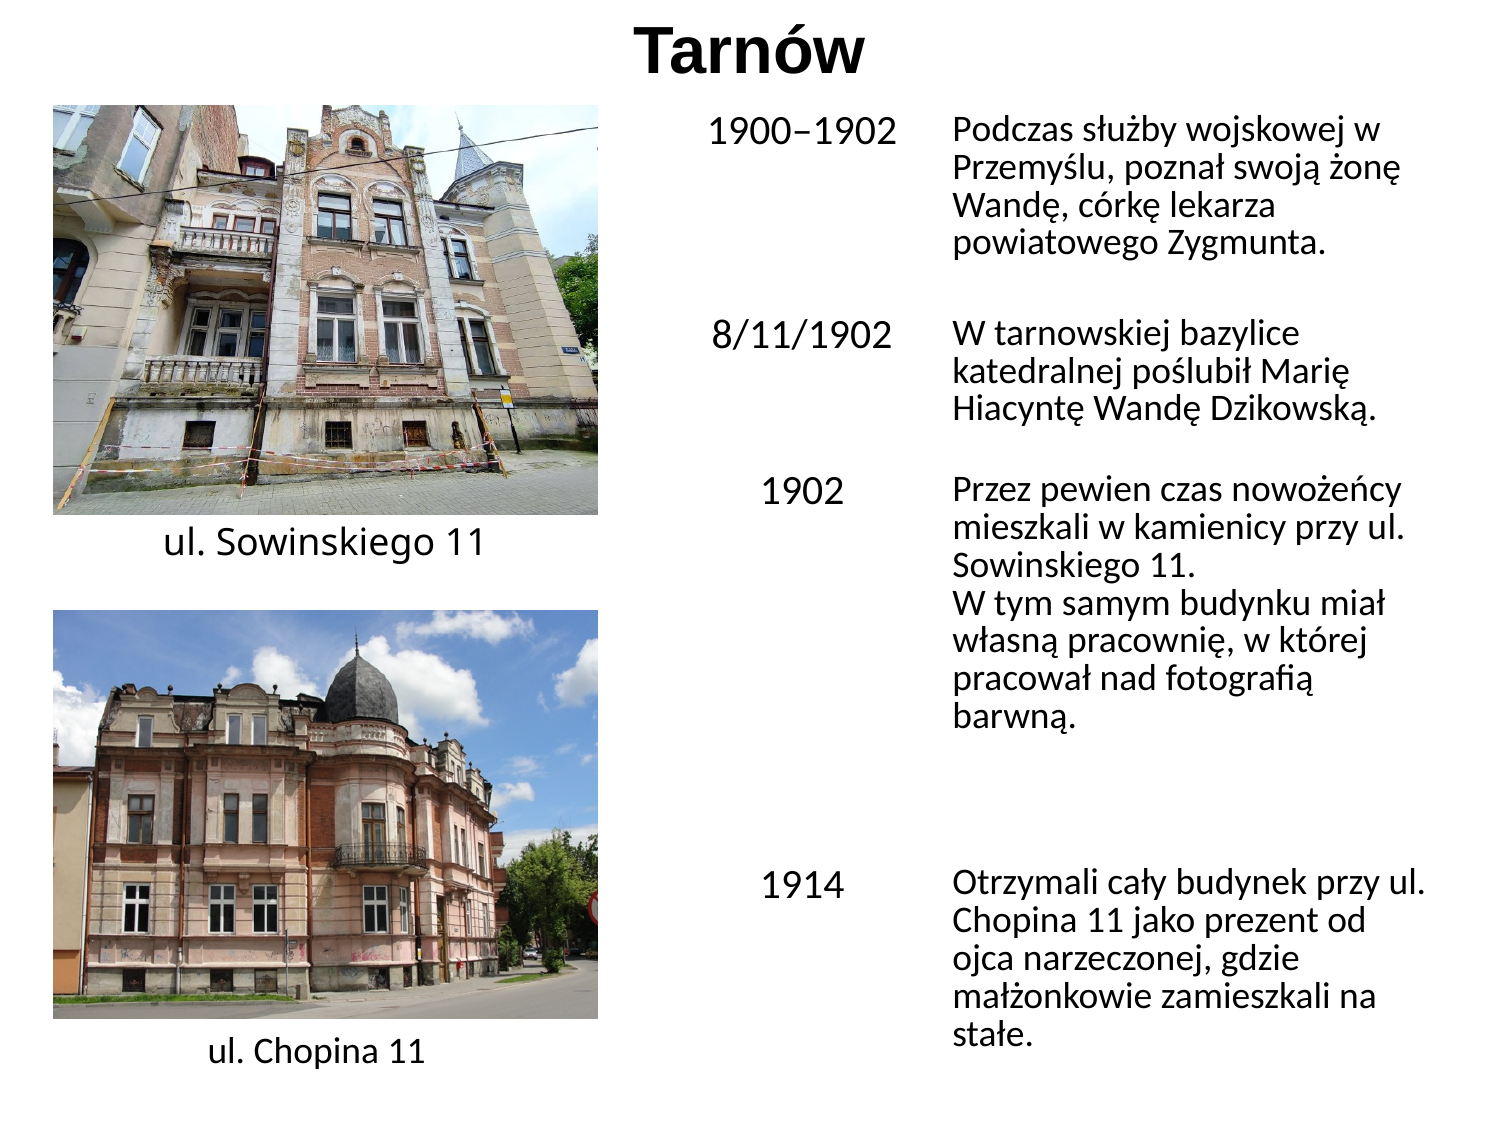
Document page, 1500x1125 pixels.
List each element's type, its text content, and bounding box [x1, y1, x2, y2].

picture [52, 610, 599, 1020]
table_header 1900–1902 [667, 106, 937, 310]
table_cell W tarnowskiej bazylice katedralnej poślubił Marię Hiacyntę Wandę Dzikowską. [937, 310, 1447, 466]
table_cell Otrzymali cały budynek przy ul. Chopina 11 jako prezent od ojca narzeczonej, gdzie małżonkowie zamieszkali na stałe. [937, 859, 1447, 1099]
table_cell Przez pewien czas nowożeńcy mieszkali w kamienicy przy ul. Sowinskiego 11. W tym samym budynku miał własną pracownię, w której pracował nad fotografią barwną. [937, 466, 1447, 859]
table_header Podczas służby wojskowej w Przemyślu, poznał swoją żonę Wandę, córkę lekarza powiatowego Zygmunta. [937, 106, 1447, 310]
table_cell 1914 [667, 859, 937, 1099]
text_box ul. Sowinskiego 11 [53, 523, 598, 571]
text_box Tarnów [395, 0, 1105, 95]
table_cell 8/11/1902 [667, 310, 937, 466]
text_box ul. Chopina 11 [48, 1023, 594, 1079]
table_cell 1902 [667, 466, 937, 859]
picture [52, 105, 599, 515]
